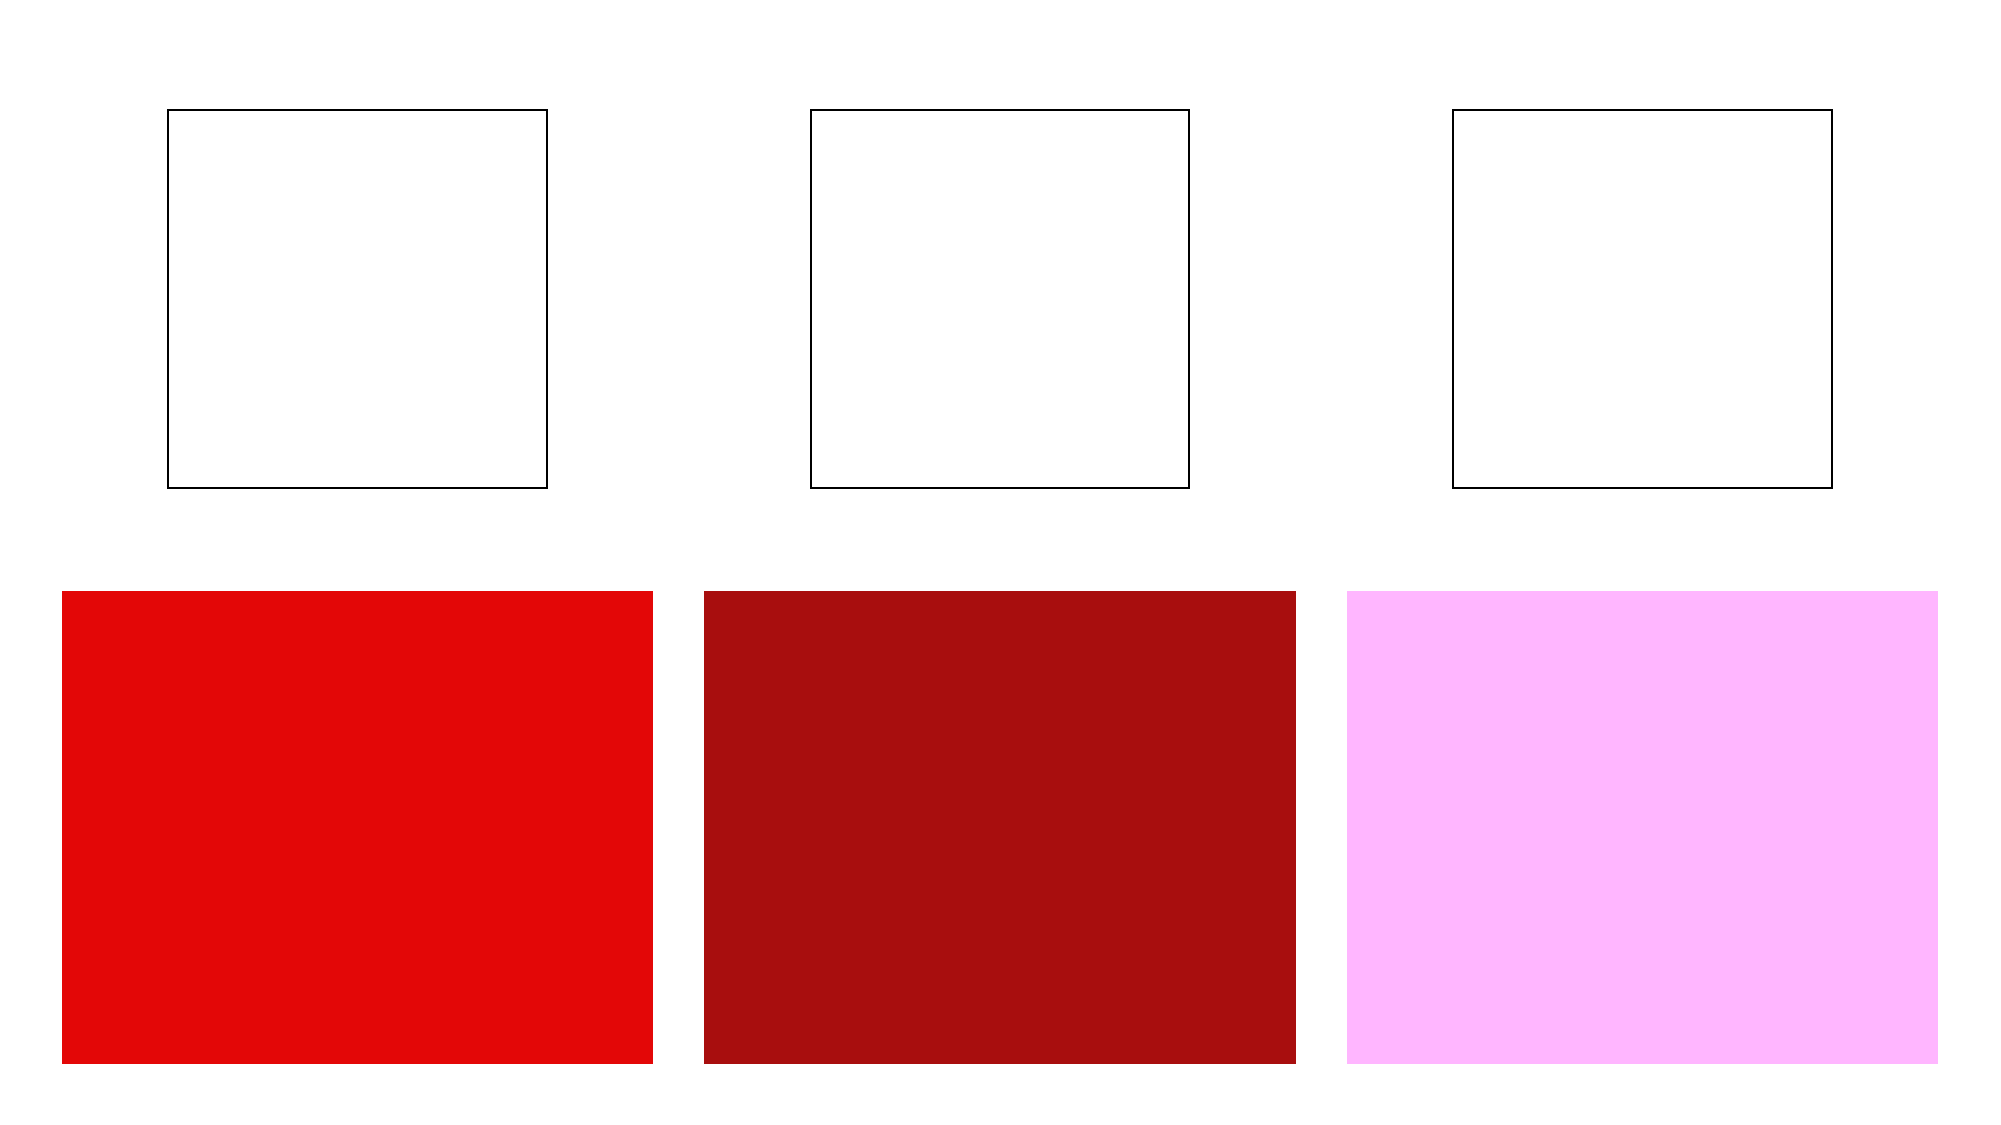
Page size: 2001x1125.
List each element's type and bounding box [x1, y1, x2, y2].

picture [1346, 591, 1938, 1064]
text_box [1452, 109, 1833, 489]
text_box [810, 109, 1190, 489]
picture [62, 591, 653, 1064]
text_box [167, 109, 548, 489]
picture [704, 591, 1296, 1064]
